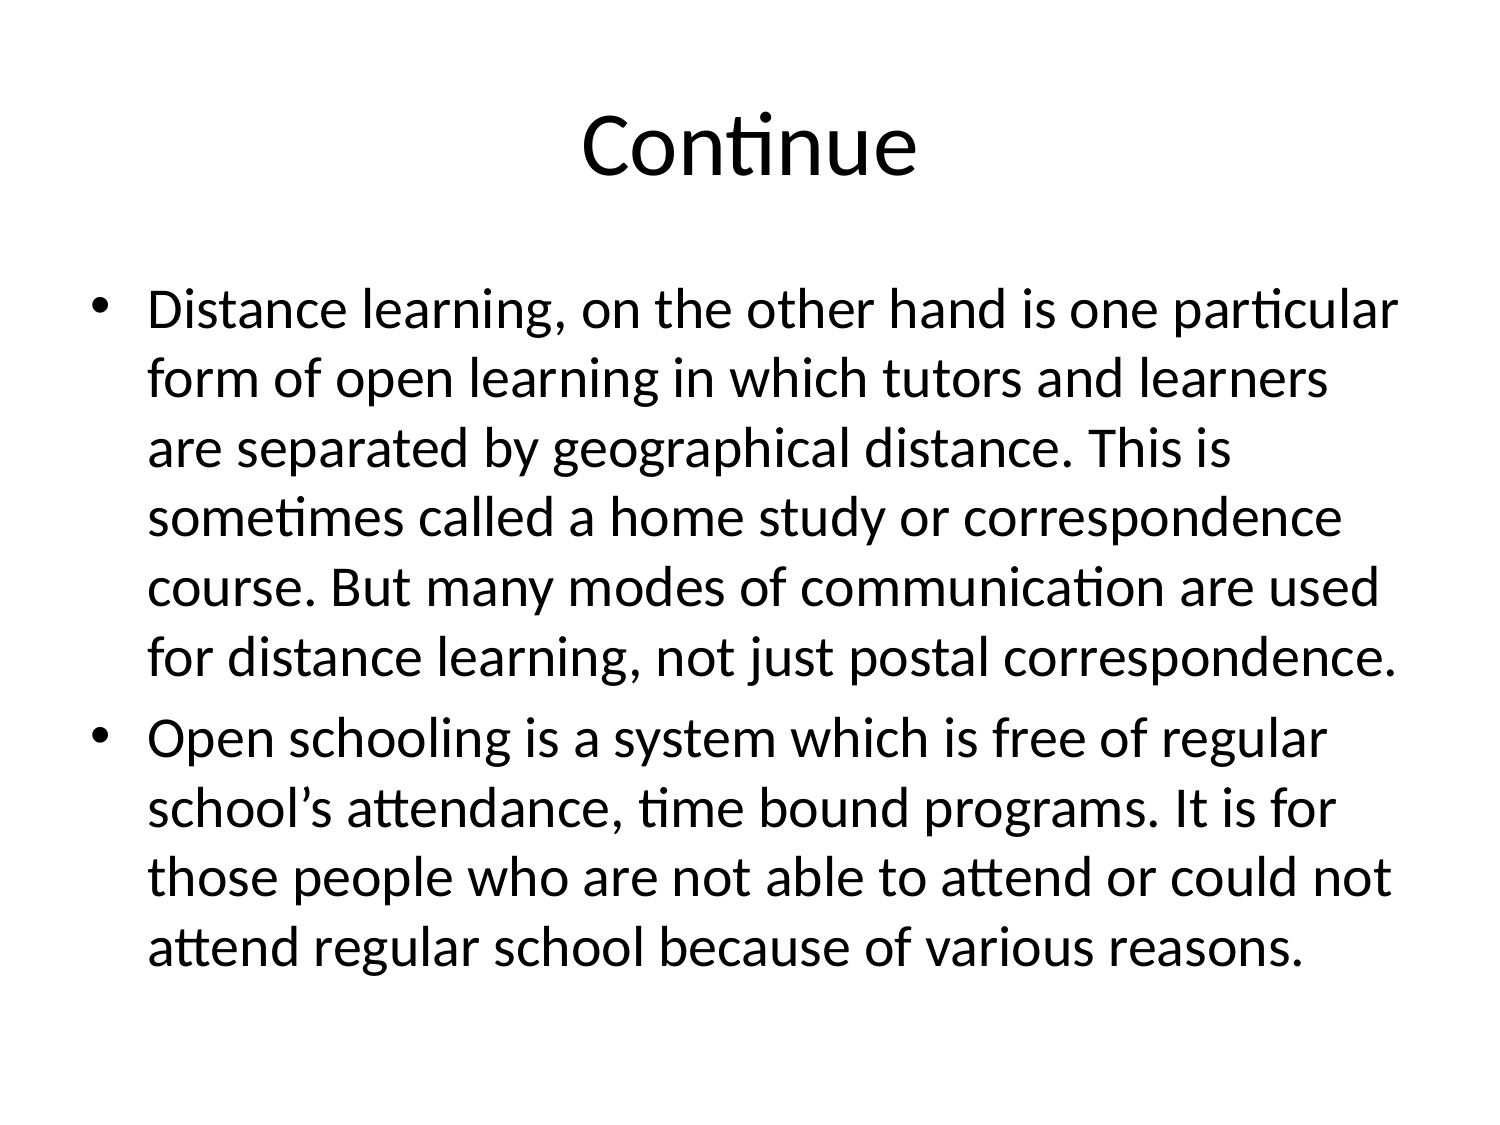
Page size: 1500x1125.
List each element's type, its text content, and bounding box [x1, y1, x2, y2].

list Distance learning, on the other hand is one particular form of open learning in which tutors and learners are separated by geographical distance. This is sometimes called a home study or correspondence course. But many modes of communication are used for distance learning, not just postal correspondence. Open schooling is a system which is free of regular school’s attendance, time bound programs. It is for those people who are not able to attend or could not attend regular school because of various reasons. [75, 262, 1425, 1005]
title Continue [75, 45, 1425, 233]
